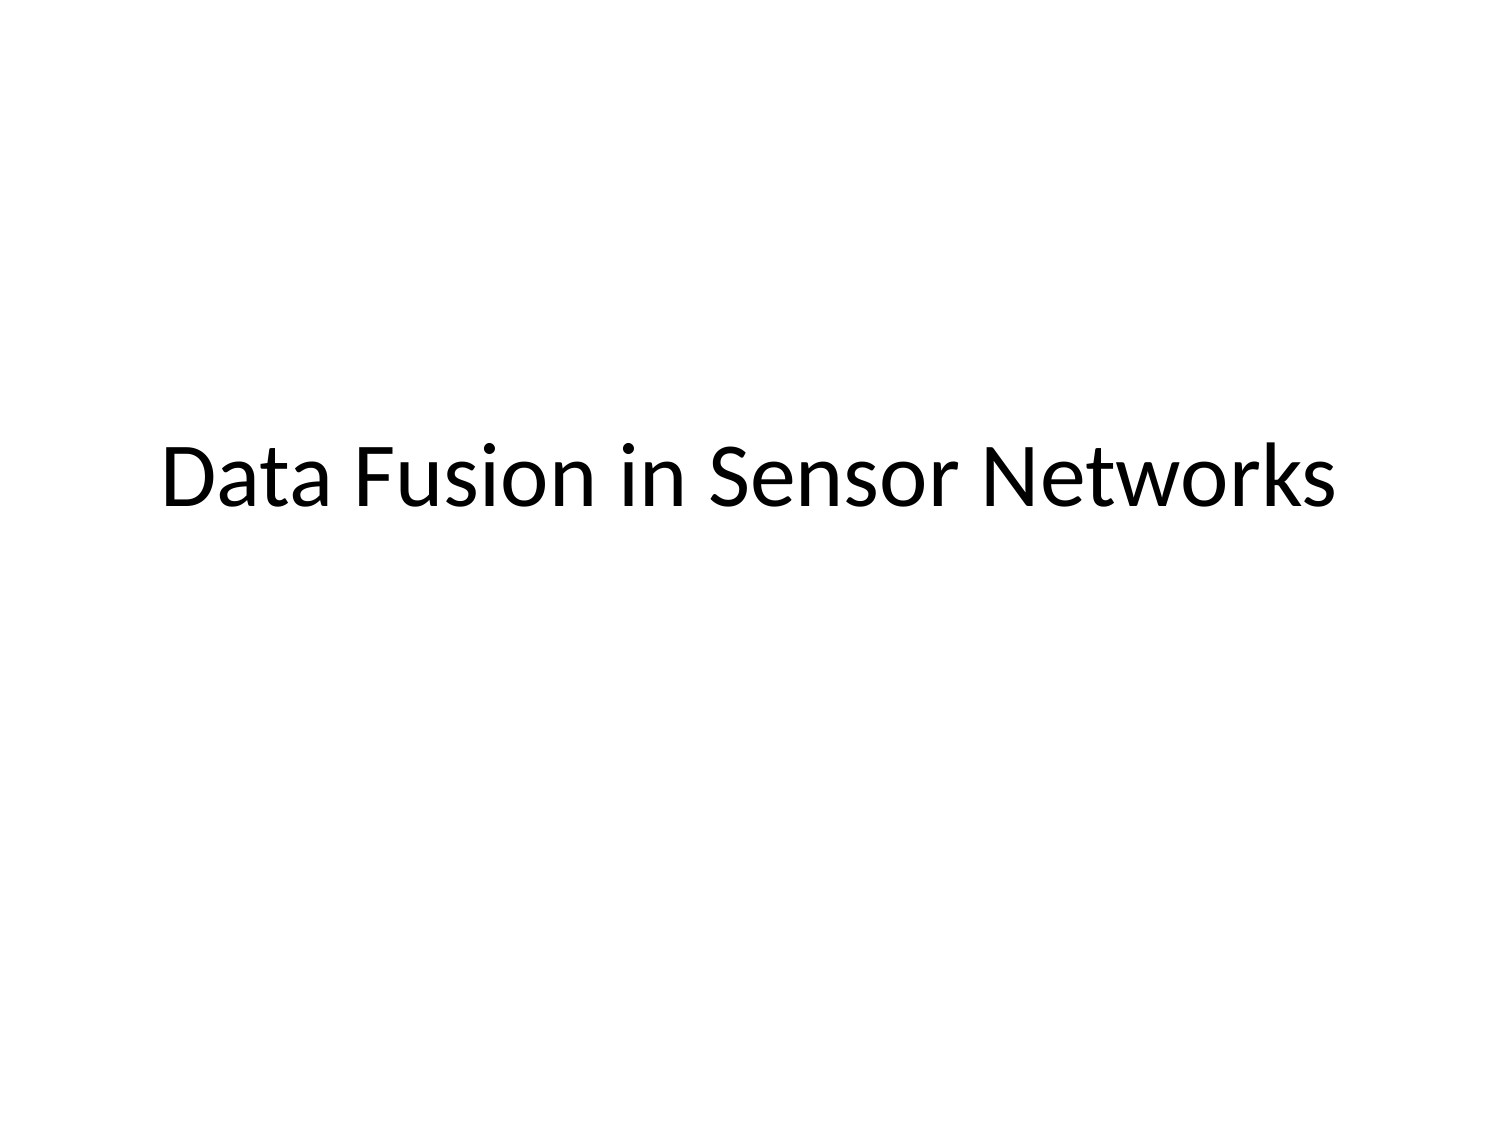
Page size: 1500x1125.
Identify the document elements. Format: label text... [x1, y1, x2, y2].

title Data Fusion in Sensor Networks [112, 349, 1388, 591]
